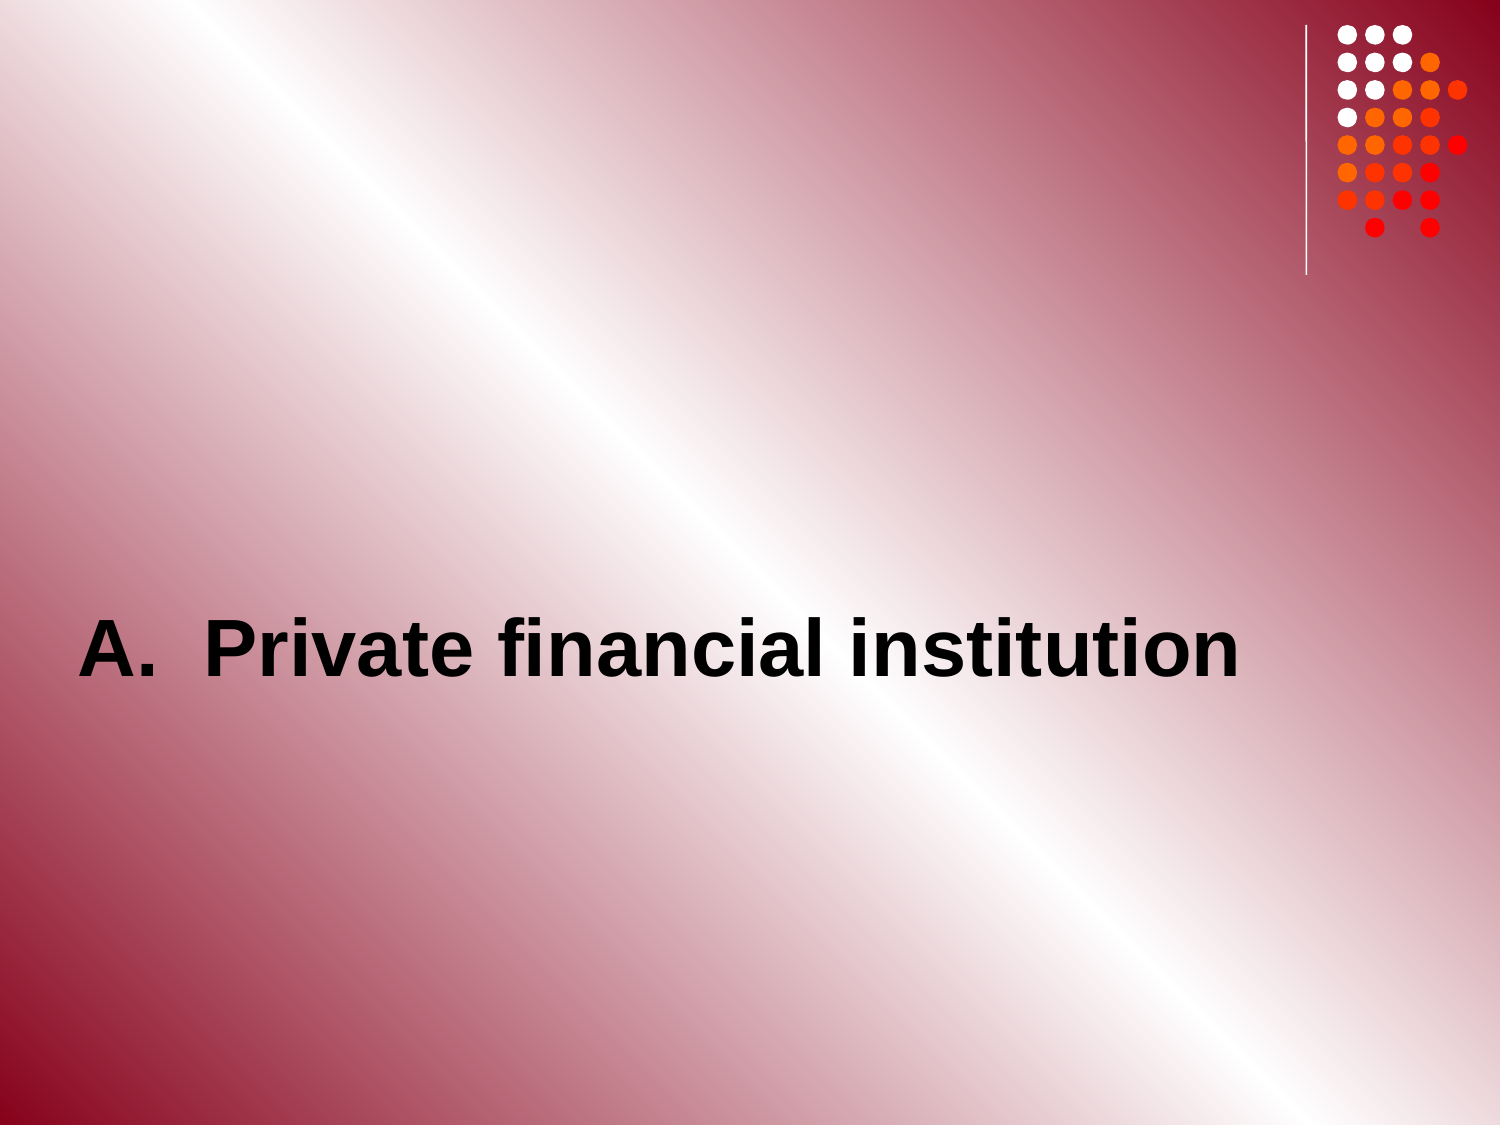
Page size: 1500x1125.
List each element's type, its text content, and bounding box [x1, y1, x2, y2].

title A. Private financial institution [62, 487, 1300, 700]
